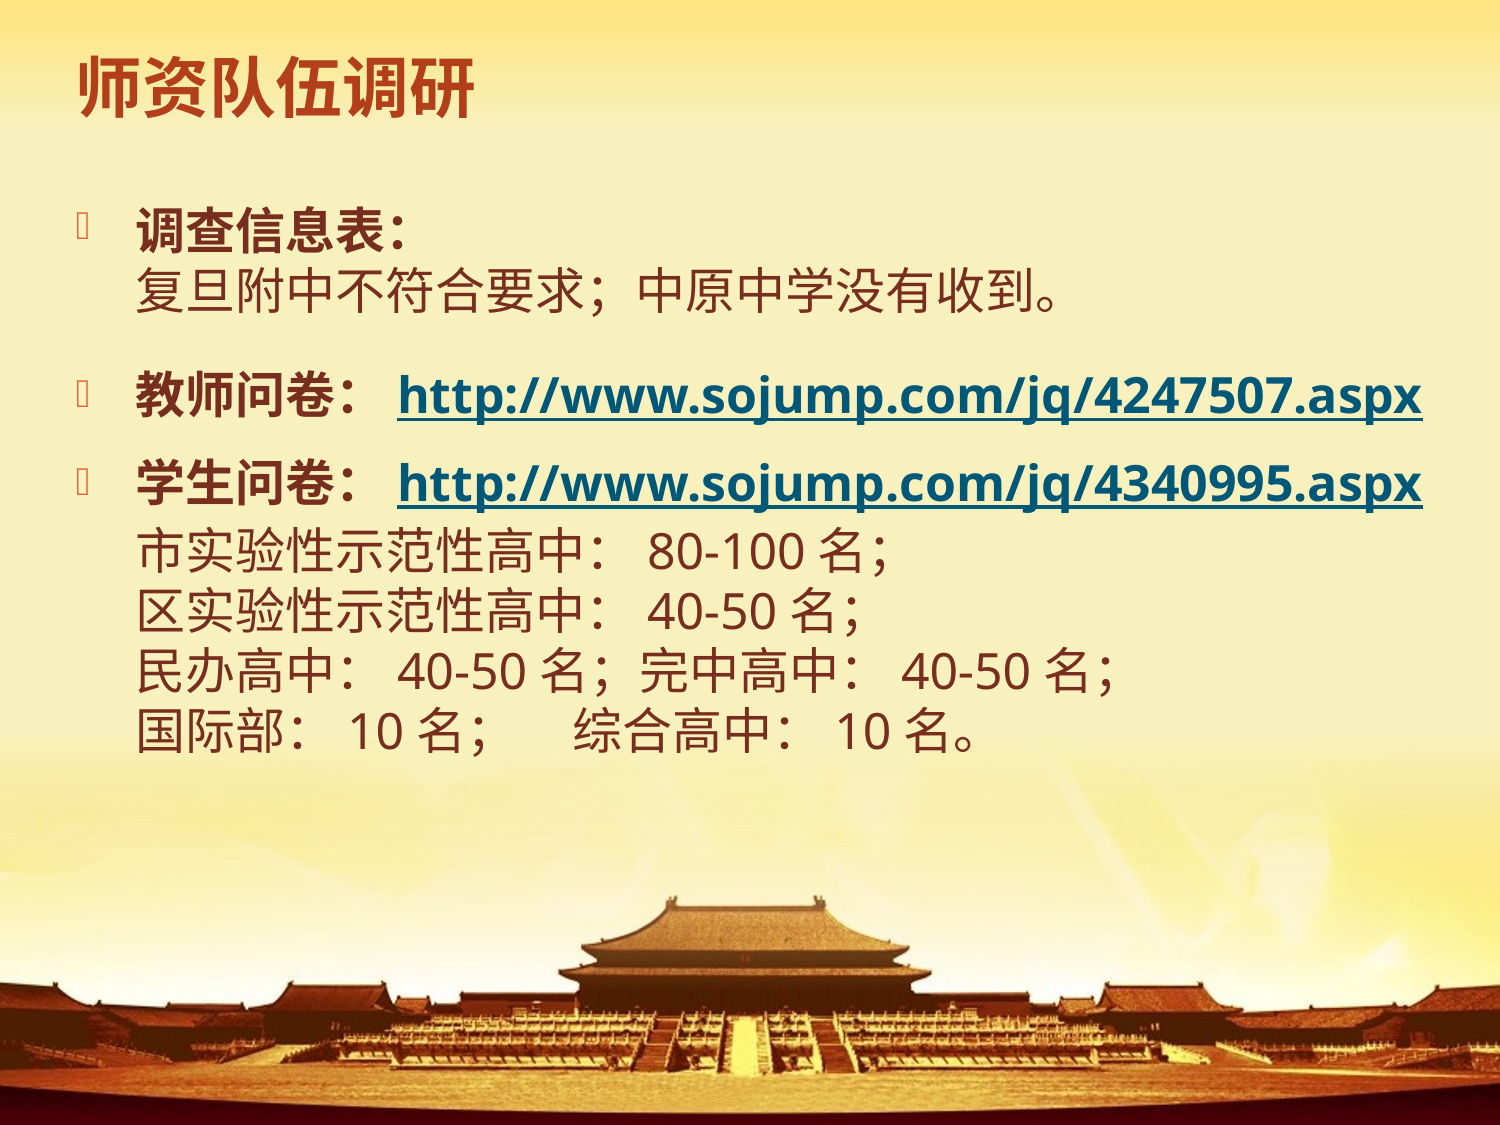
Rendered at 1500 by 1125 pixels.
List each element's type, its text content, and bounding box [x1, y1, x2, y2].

title 师资队伍调研 [60, 31, 1445, 151]
picture [0, 0, 1500, 1125]
list 调查信息表： 复旦附中不符合要求；中原中学没有收到。 教师问卷：http://www.sojump.com/jq/4247507.aspx 学生问卷：http://www.sojump.com/jq/4340995.aspx 市实验性示范性高中：80-100名； 区实验性示范性高中：40-50名； 民办高中：40-50名；完中高中：40-50名； 国际部：10名； 综合高中：10名。 [60, 162, 1445, 971]
